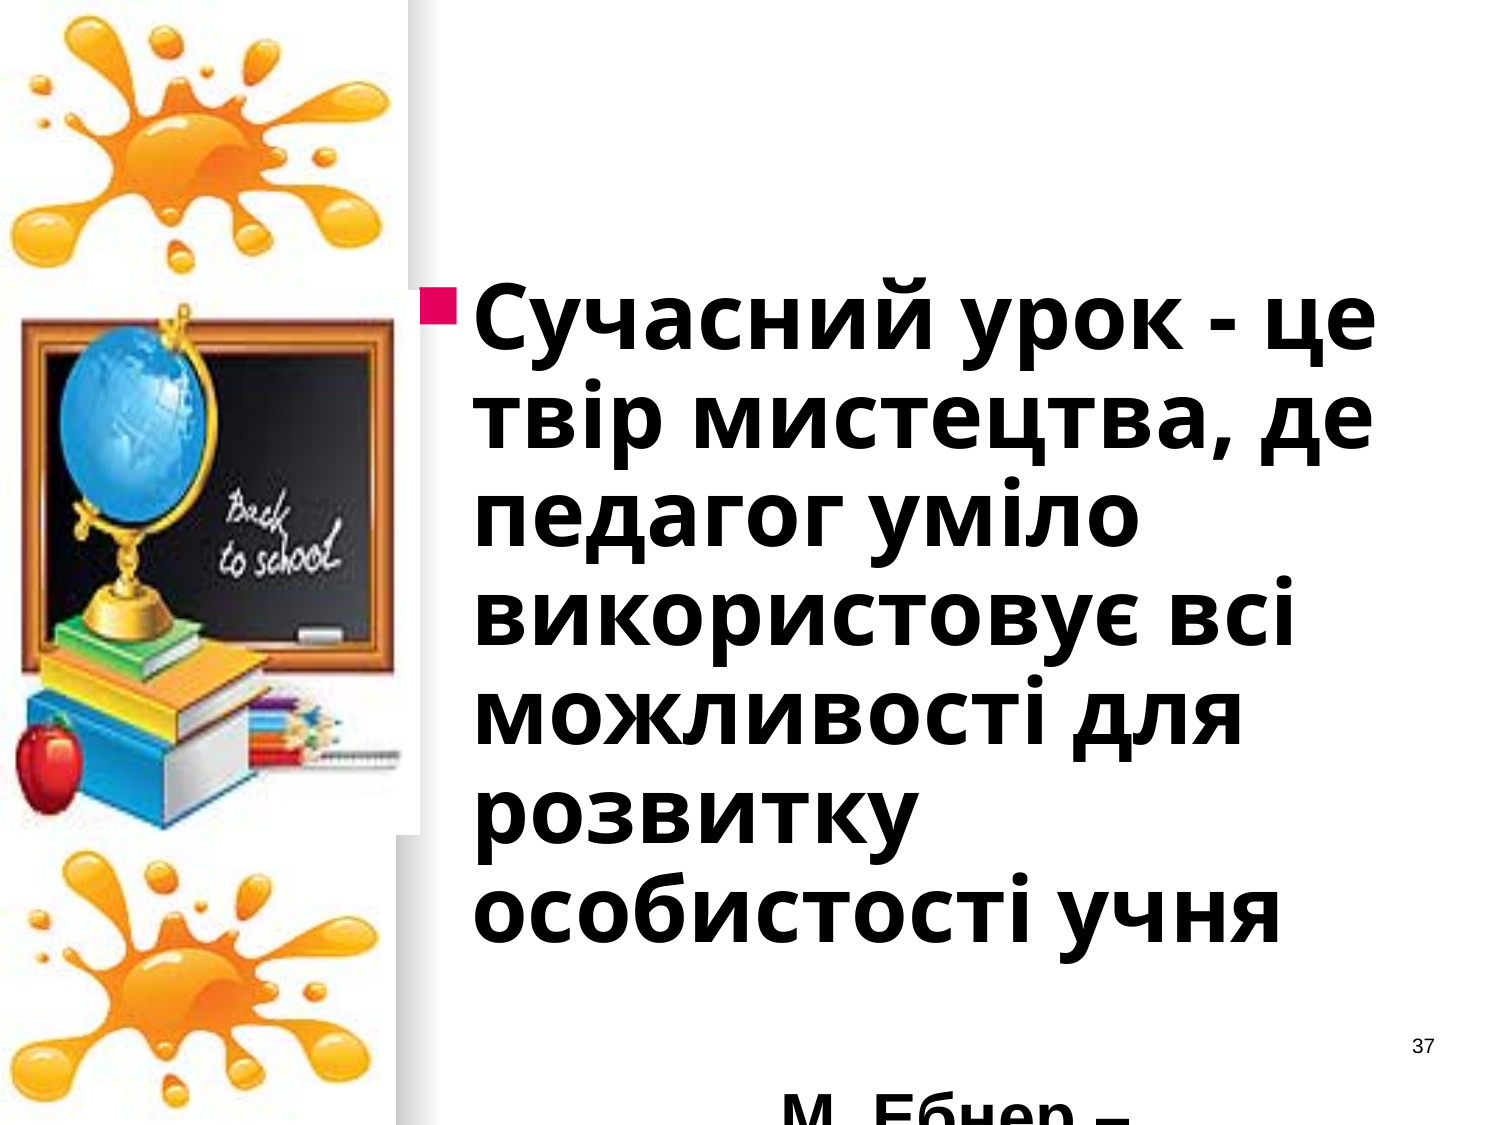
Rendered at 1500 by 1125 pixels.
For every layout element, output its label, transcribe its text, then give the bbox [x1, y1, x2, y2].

picture [0, 0, 420, 1125]
slide_number 37 [1137, 1025, 1450, 1100]
list Сучасний урок - це твір мистецтва, де педагог уміло використовує всі можливості для розвитку особистості учня М. Ебнер – Ешенбах [399, 262, 1450, 1000]
